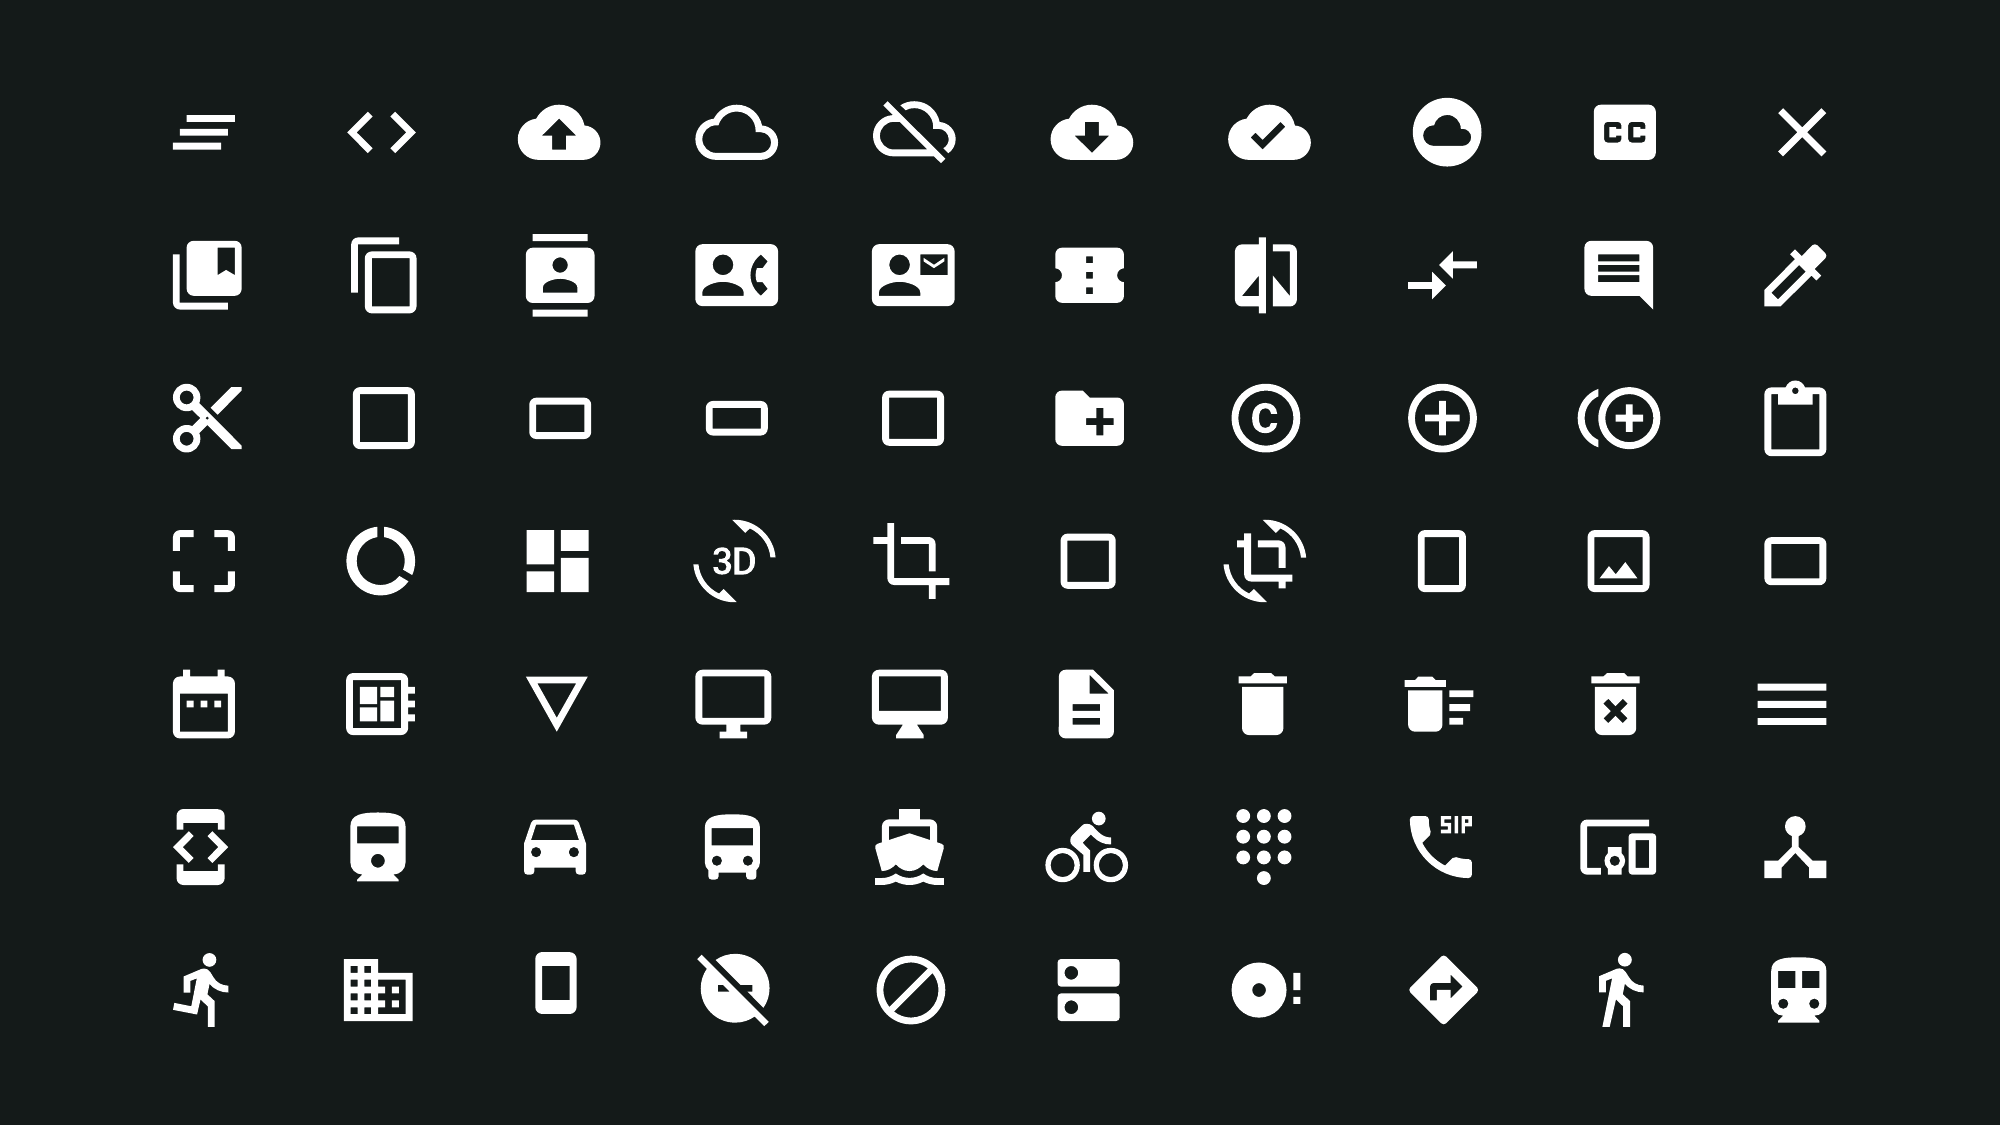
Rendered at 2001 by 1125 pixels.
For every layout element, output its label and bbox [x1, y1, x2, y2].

text_box [1277, 829, 1292, 844]
text_box [1277, 850, 1292, 865]
text_box [1234, 237, 1266, 314]
text_box [704, 814, 760, 880]
text_box [186, 240, 242, 296]
text_box [1223, 564, 1267, 603]
text_box [526, 571, 555, 593]
text_box [732, 519, 776, 558]
text_box [172, 142, 222, 150]
text_box [525, 247, 595, 303]
text_box [697, 954, 769, 1027]
text_box [179, 128, 228, 136]
text_box [202, 953, 217, 967]
text_box [173, 968, 229, 1027]
text_box [693, 564, 737, 603]
text_box [1417, 530, 1466, 593]
text_box [695, 244, 779, 307]
text_box [1238, 673, 1287, 684]
text_box [1757, 700, 1827, 708]
text_box [1228, 104, 1311, 160]
text_box [176, 864, 225, 886]
text_box [1256, 809, 1271, 823]
text_box [1449, 690, 1474, 698]
text_box [390, 111, 416, 154]
text_box [1050, 104, 1134, 160]
text_box [1231, 962, 1287, 1018]
text_box [1262, 519, 1307, 558]
text_box [172, 254, 228, 310]
text_box [1599, 968, 1644, 1027]
text_box [1404, 676, 1446, 687]
text_box [1757, 718, 1827, 725]
text_box [173, 831, 194, 863]
text_box [1236, 850, 1251, 865]
text_box [529, 397, 592, 440]
text_box [172, 571, 194, 593]
text_box [560, 530, 589, 551]
text_box [871, 669, 948, 739]
text_box [882, 390, 945, 446]
text_box [1045, 847, 1080, 883]
text_box [1256, 829, 1271, 844]
text_box [1408, 271, 1446, 300]
text_box [525, 676, 588, 732]
text_box [1587, 530, 1650, 593]
text_box [1272, 244, 1297, 307]
text_box [1764, 816, 1827, 879]
text_box [346, 673, 415, 736]
text_box [214, 571, 235, 593]
text_box [364, 251, 417, 314]
text_box [524, 819, 587, 875]
text_box [350, 812, 406, 882]
text_box [172, 669, 235, 739]
text_box [1055, 390, 1124, 446]
text_box [1617, 952, 1632, 967]
text_box [535, 952, 577, 1014]
text_box [1293, 996, 1301, 1004]
text_box [351, 237, 400, 293]
text_box [517, 104, 601, 160]
text_box [1591, 673, 1640, 684]
text_box [1764, 537, 1827, 586]
text_box [1256, 850, 1271, 865]
text_box [1764, 380, 1827, 457]
text_box [384, 526, 416, 576]
text_box [1070, 823, 1112, 872]
text_box [1236, 809, 1251, 823]
text_box [1577, 388, 1599, 448]
text_box [705, 400, 768, 436]
text_box [560, 557, 589, 593]
text_box [526, 530, 555, 565]
text_box [214, 530, 235, 551]
text_box [1242, 686, 1284, 736]
text_box [871, 244, 955, 307]
text_box [1236, 829, 1251, 844]
text_box [1060, 533, 1116, 589]
text_box [1409, 816, 1472, 879]
text_box [1231, 383, 1301, 453]
text_box [1412, 97, 1482, 167]
text_box [176, 809, 225, 830]
text_box [695, 669, 772, 739]
text_box [1237, 533, 1293, 589]
text_box [1409, 955, 1479, 1025]
text_box [1449, 717, 1464, 725]
text_box [1057, 959, 1120, 987]
text_box [1408, 383, 1477, 453]
text_box [873, 101, 946, 164]
text_box [1091, 811, 1106, 826]
text_box [1439, 251, 1477, 279]
text_box [1580, 819, 1650, 875]
text_box [1093, 847, 1129, 883]
text_box [876, 955, 946, 1025]
text_box [1256, 871, 1271, 886]
text_box [1449, 704, 1471, 712]
text_box [1764, 244, 1827, 307]
text_box [172, 383, 242, 453]
text_box [347, 111, 373, 154]
text_box [532, 234, 588, 242]
text_box [207, 831, 229, 863]
text_box [875, 873, 944, 885]
text_box [1757, 683, 1827, 691]
text_box [1594, 686, 1637, 736]
text_box [715, 953, 770, 1008]
text_box [1408, 690, 1443, 732]
text_box [734, 547, 755, 575]
text_box [1584, 240, 1654, 310]
text_box [346, 526, 409, 596]
text_box [900, 101, 956, 154]
text_box [1778, 108, 1827, 157]
text_box [343, 959, 413, 1022]
text_box [873, 523, 950, 599]
text_box [695, 104, 779, 160]
text_box [1293, 972, 1301, 991]
text_box [1628, 833, 1657, 875]
text_box [1055, 247, 1124, 303]
text_box [1771, 957, 1827, 1023]
text_box [1277, 809, 1292, 823]
text_box [172, 530, 194, 551]
text_box [532, 309, 588, 317]
text_box [1058, 669, 1114, 739]
text_box [875, 809, 944, 872]
text_box [1057, 993, 1120, 1022]
text_box [352, 387, 415, 450]
text_box [713, 547, 732, 575]
text_box [186, 115, 235, 122]
text_box [1598, 387, 1661, 450]
text_box [1593, 104, 1656, 160]
